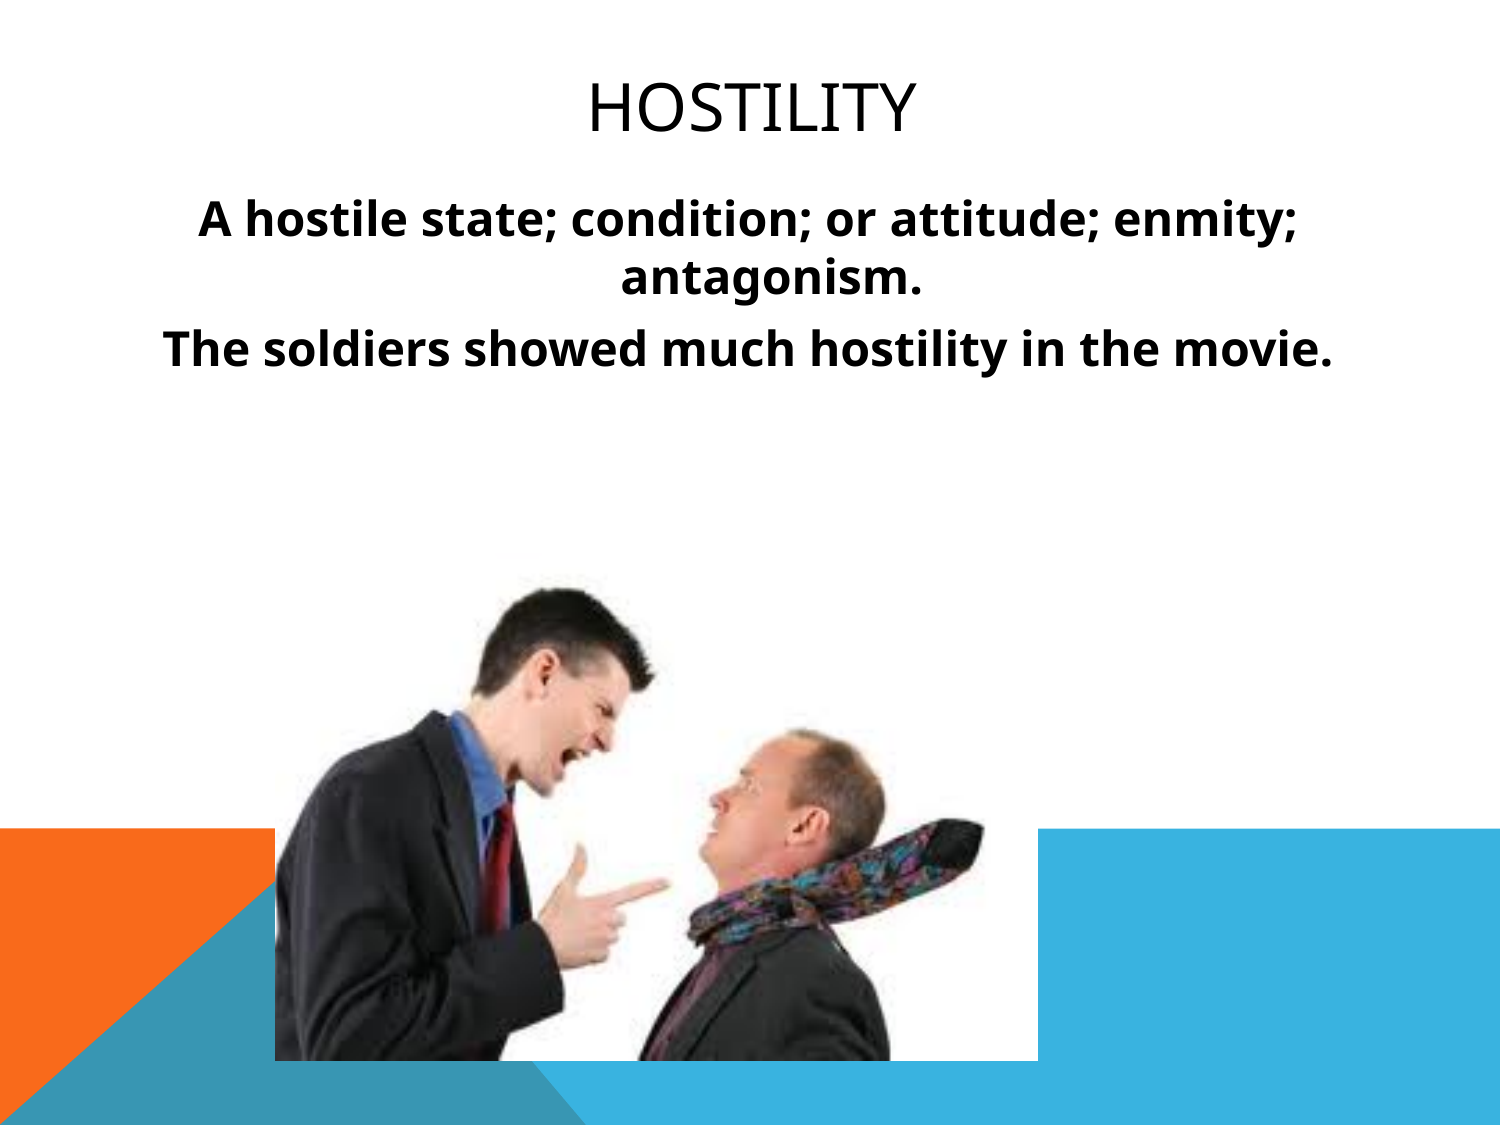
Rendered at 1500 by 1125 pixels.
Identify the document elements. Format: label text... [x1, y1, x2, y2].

title hostility [135, 60, 1369, 150]
list A hostile state; condition; or attitude; enmity; antagonism. The soldiers showed much hostility in the movie. [135, 180, 1363, 425]
picture [274, 553, 1038, 1062]
